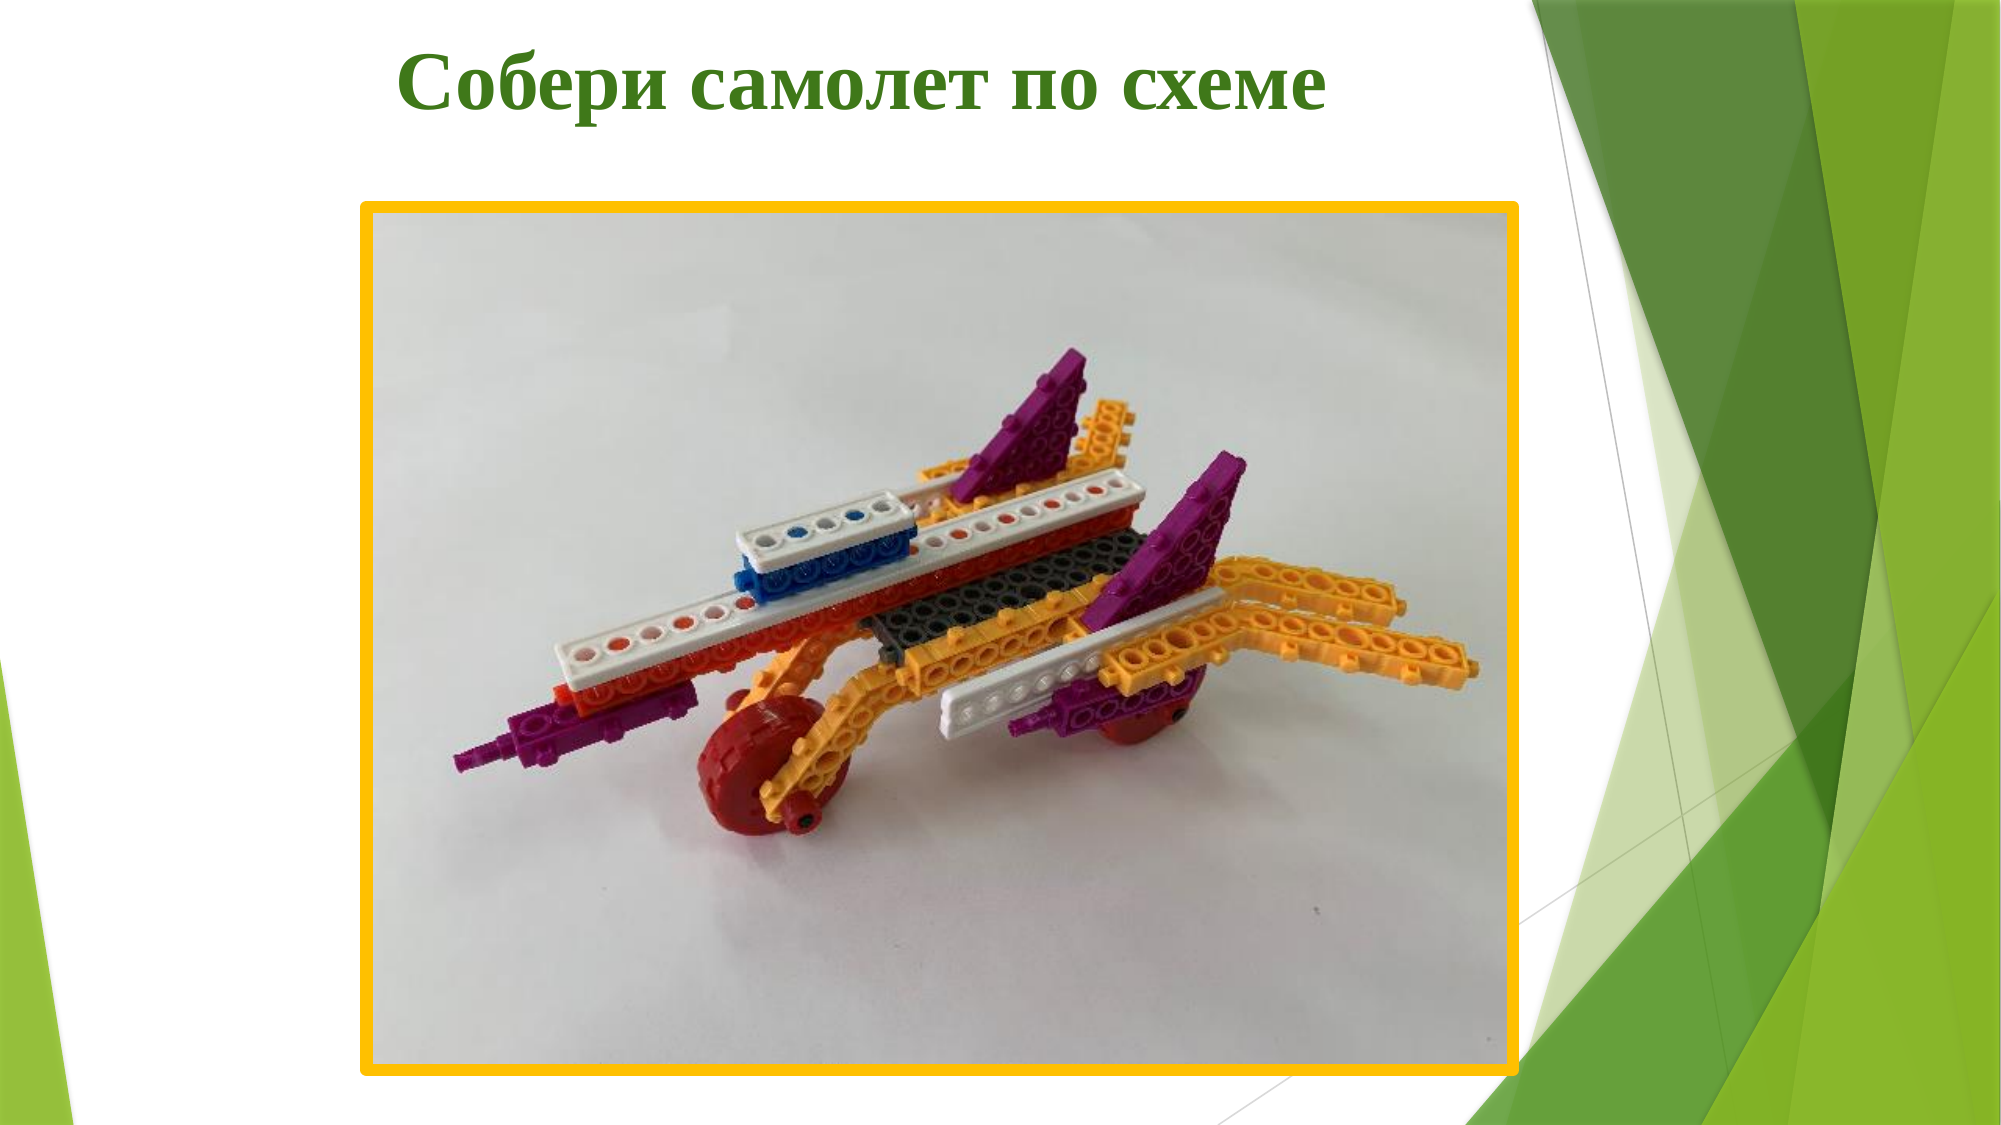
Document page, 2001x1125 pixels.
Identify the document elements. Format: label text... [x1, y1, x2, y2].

picture [372, 212, 1508, 1065]
text_box Собери самолет по схеме [380, 18, 1364, 134]
